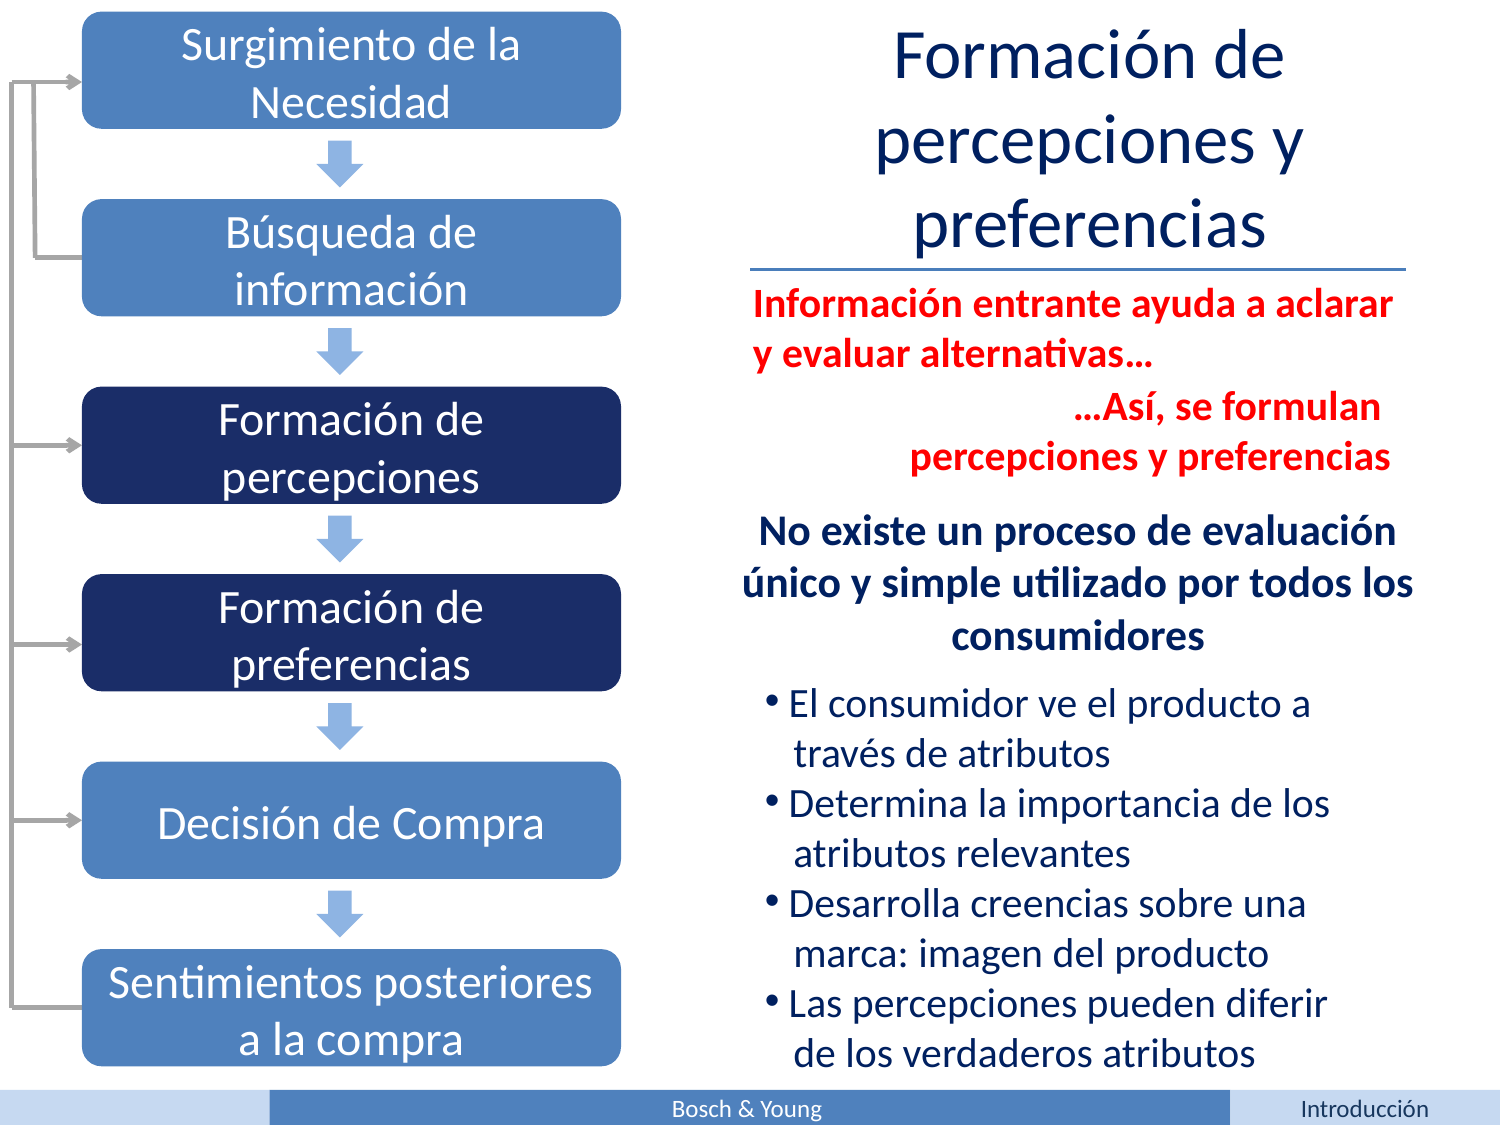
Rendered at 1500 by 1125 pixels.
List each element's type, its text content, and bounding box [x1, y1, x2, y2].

text_box [0, 1088, 272, 1125]
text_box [11, 11, 622, 1067]
text_box No existe un proceso de evaluación único y simple utilizado por todos los consumidores [714, 493, 1442, 666]
text_box Bosch & Young [272, 1088, 1228, 1125]
text_box Formación de percepciones y preferencias [679, 0, 1500, 270]
text_box …Así, se formulan percepciones y preferencias [656, 370, 1407, 486]
text_box El consumidor ve el producto a través de atributos Determina la importancia de los atributos relevantes Desarrolla creencias sobre una marca: imagen del producto Las percepciones pueden diferir de los verdaderos atributos [750, 667, 1477, 1083]
text_box Introducción [1228, 1088, 1500, 1125]
text_box Información entrante ayuda a aclarar y evaluar alternativas… [738, 270, 1489, 384]
